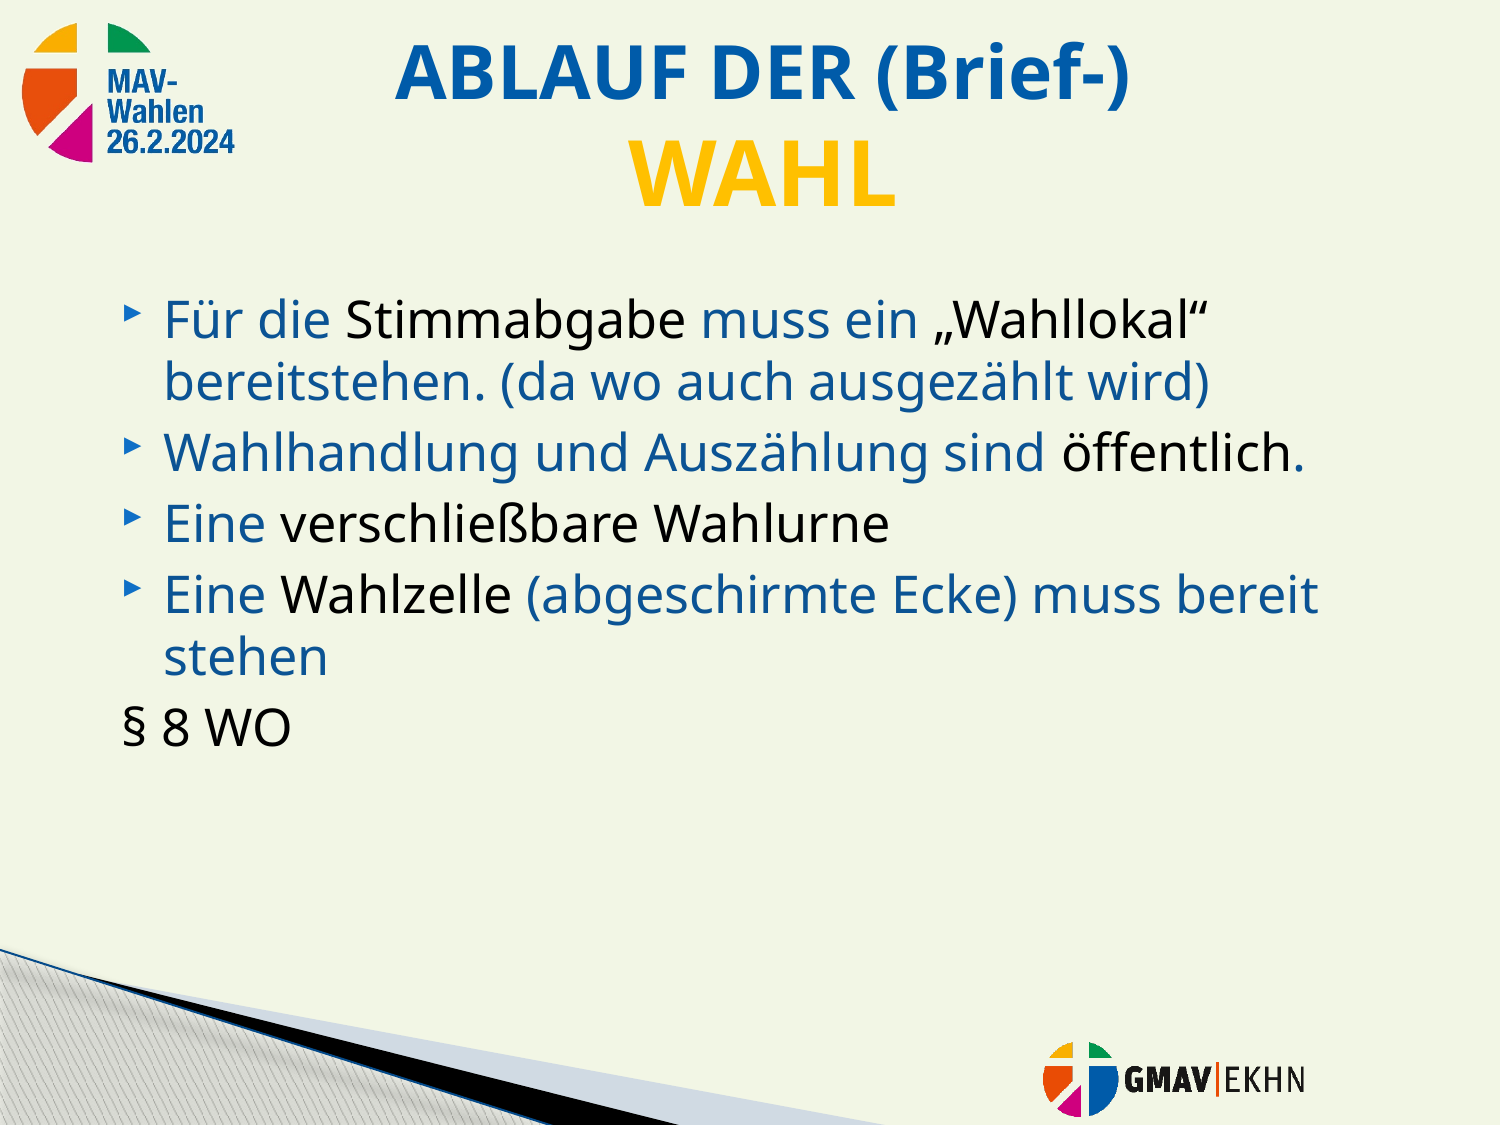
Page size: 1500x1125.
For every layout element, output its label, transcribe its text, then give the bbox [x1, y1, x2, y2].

picture [1040, 1039, 1306, 1120]
picture [5, 6, 255, 174]
title ABLAUF DER (Brief-) WAHL [88, 30, 1439, 219]
list Für die Stimmabgabe muss ein „Wahllokal“ bereitstehen. (da wo auch ausgezählt wird) Wahlhandlung und Auszählung sind öffentlich. Eine verschließbare Wahlurne Eine Wahlzelle (abgeschirmte Ecke) muss bereit stehen § 8 WO [88, 278, 1439, 805]
